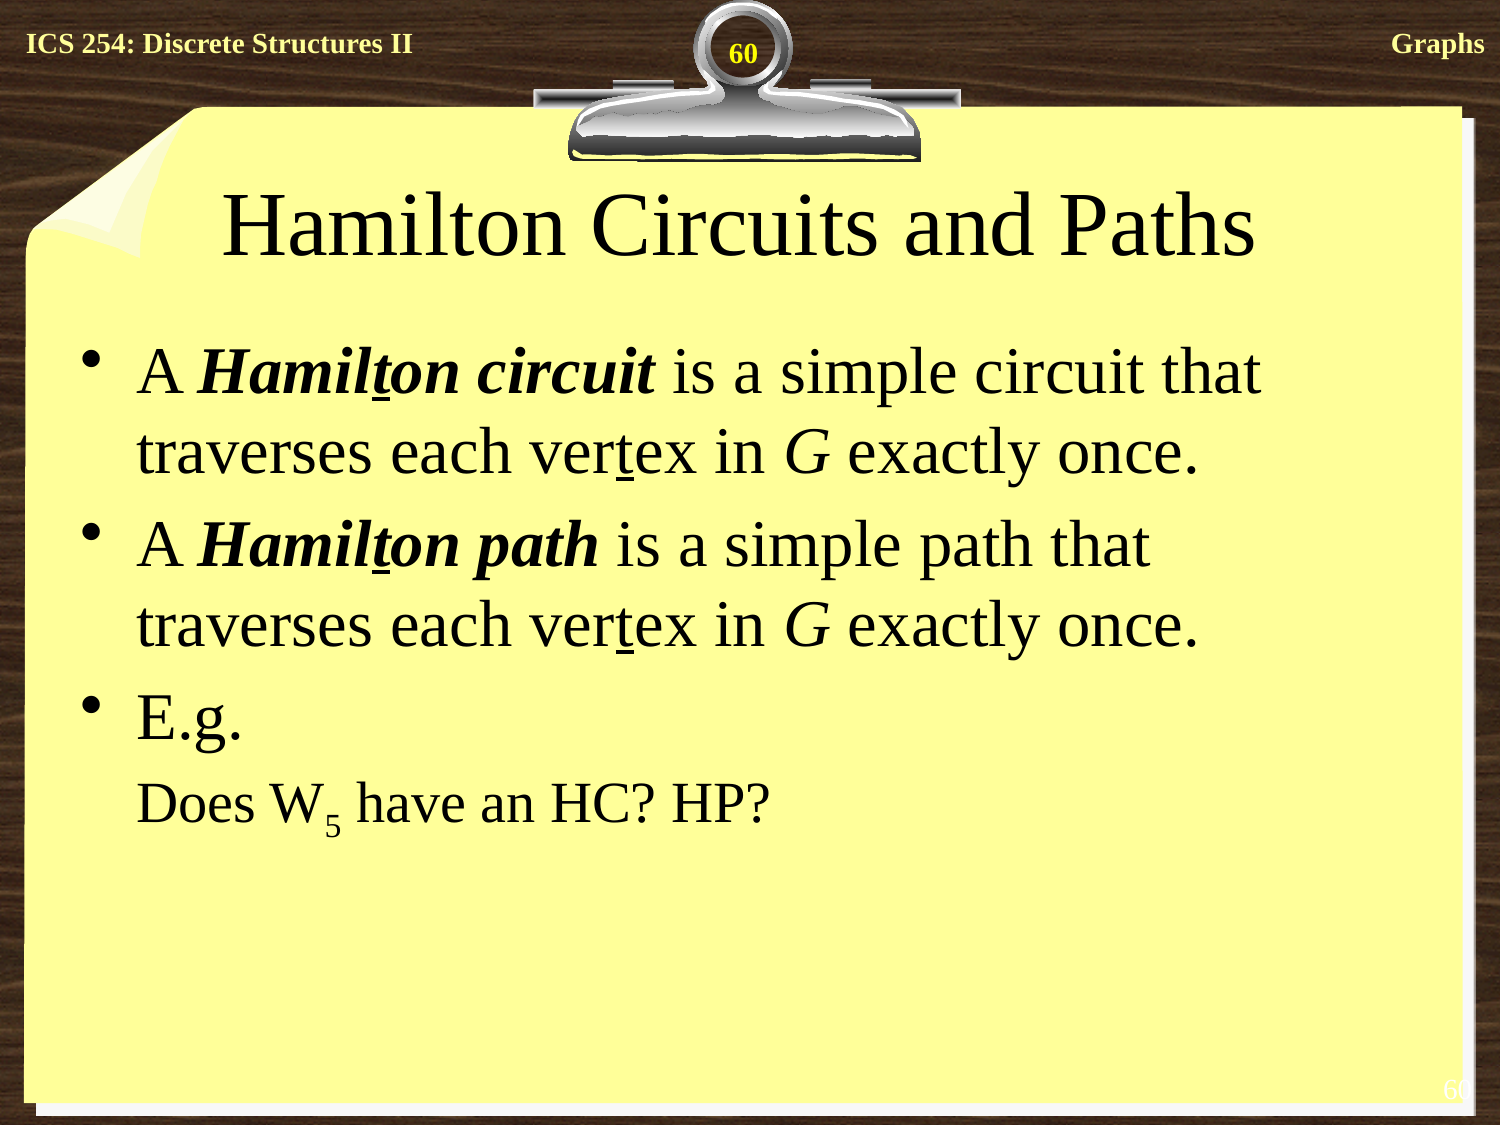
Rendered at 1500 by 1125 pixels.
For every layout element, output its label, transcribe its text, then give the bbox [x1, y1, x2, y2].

title Hamilton Circuits and Paths [77, 125, 1403, 313]
slide_number 60 [394, 18, 774, 84]
list A Hamilton circuit is a simple circuit that traverses each vertex in G exactly once. A Hamilton path is a simple path that traverses each vertex in G exactly once. E.g. Does W5 have an HC? HP? [64, 318, 1405, 975]
text_box 60 [1174, 1062, 1488, 1113]
picture [673, 84, 708, 89]
picture [0, 0, 1500, 1125]
